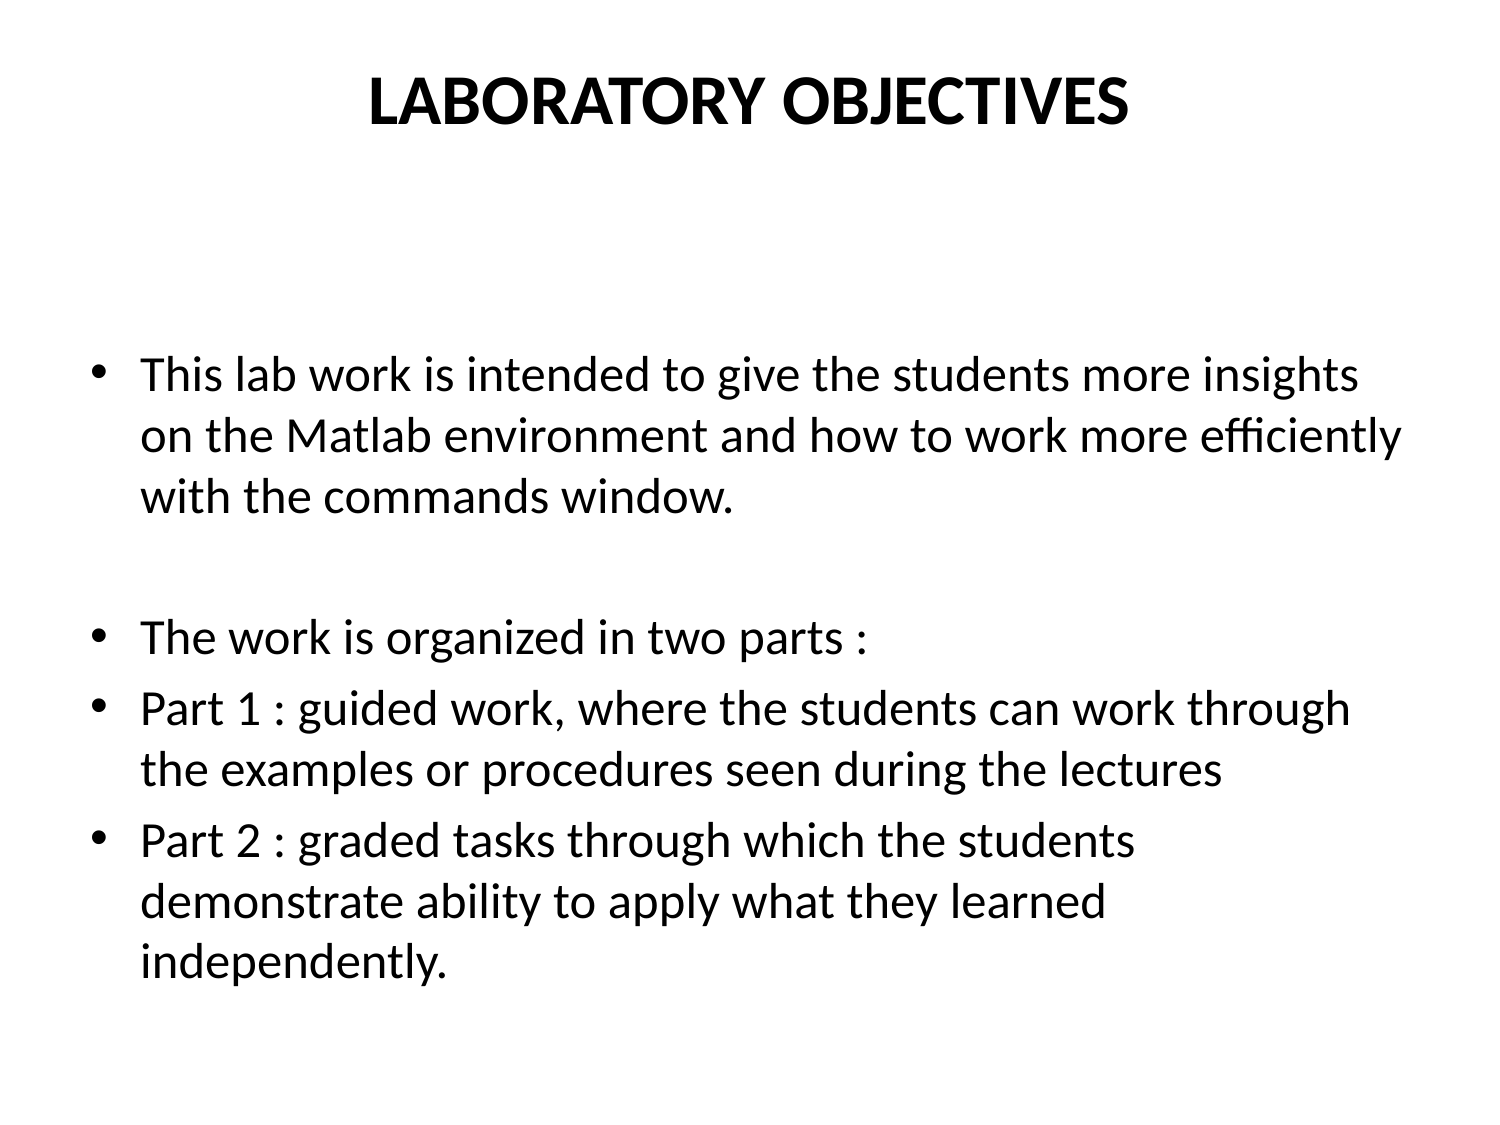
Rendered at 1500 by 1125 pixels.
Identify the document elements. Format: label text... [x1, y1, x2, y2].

list This lab work is intended to give the students more insights on the Matlab environment and how to work more efficiently with the commands window. The work is organized in two parts : Part 1 : guided work, where the students can work through the examples or procedures seen during the lectures Part 2 : graded tasks through which the students demonstrate ability to apply what they learned independently. [75, 262, 1425, 1005]
title LABORATORY OBJECTIVES [75, 45, 1425, 233]
